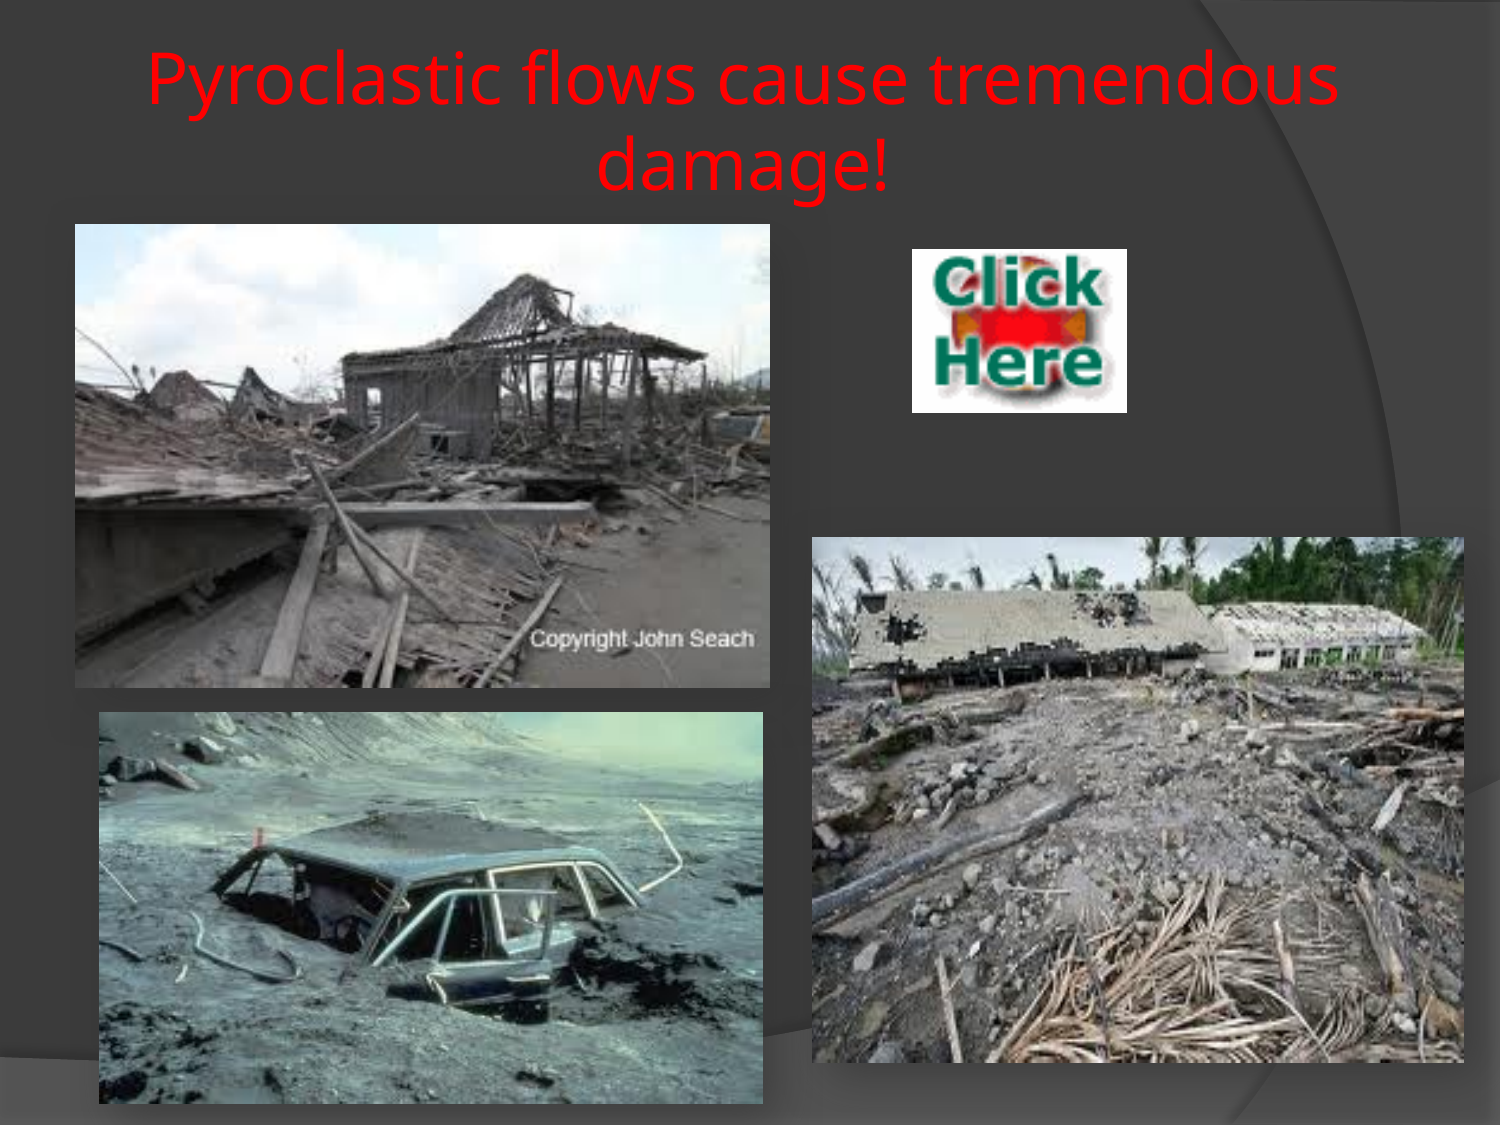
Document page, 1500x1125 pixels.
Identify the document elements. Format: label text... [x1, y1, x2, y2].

picture [912, 249, 1127, 413]
picture [99, 712, 763, 1104]
picture [812, 537, 1464, 1063]
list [74, 224, 771, 688]
title Pyroclastic flows cause tremendous damage! [37, 24, 1450, 213]
